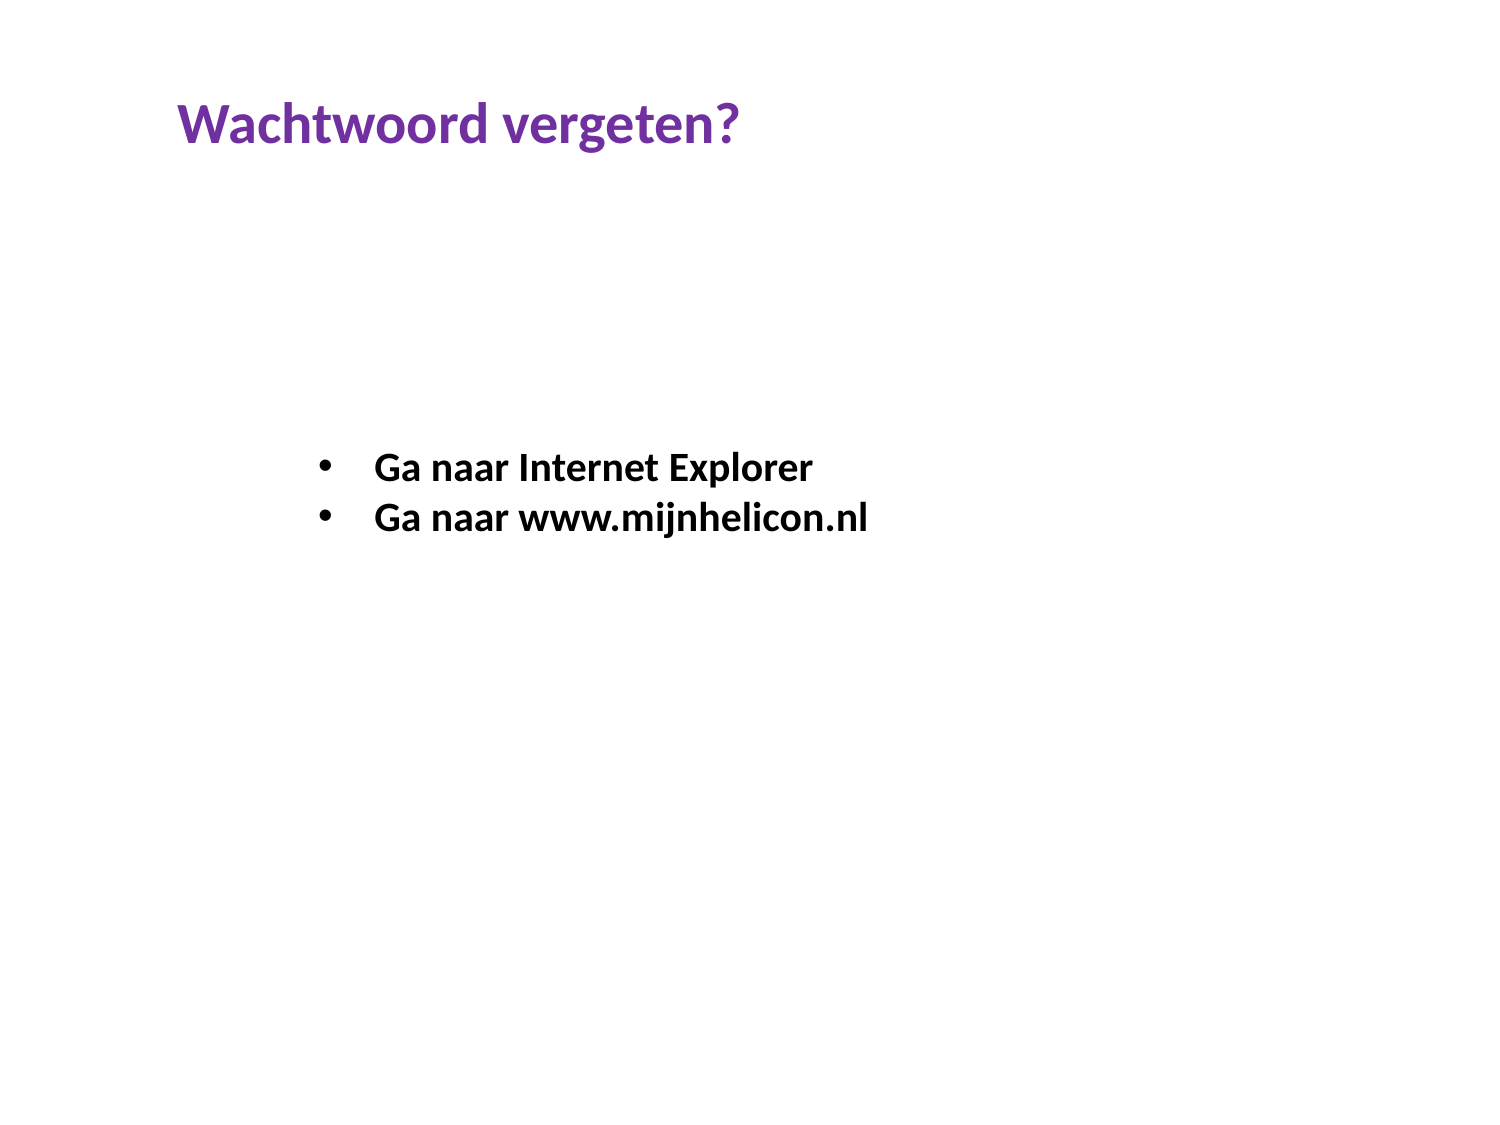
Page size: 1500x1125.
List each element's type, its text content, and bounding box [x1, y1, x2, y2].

text_box Wachtwoord vergeten? [162, 78, 757, 163]
text_box Ga naar Internet Explorer Ga naar www.mijnhelicon.nl [303, 432, 884, 548]
